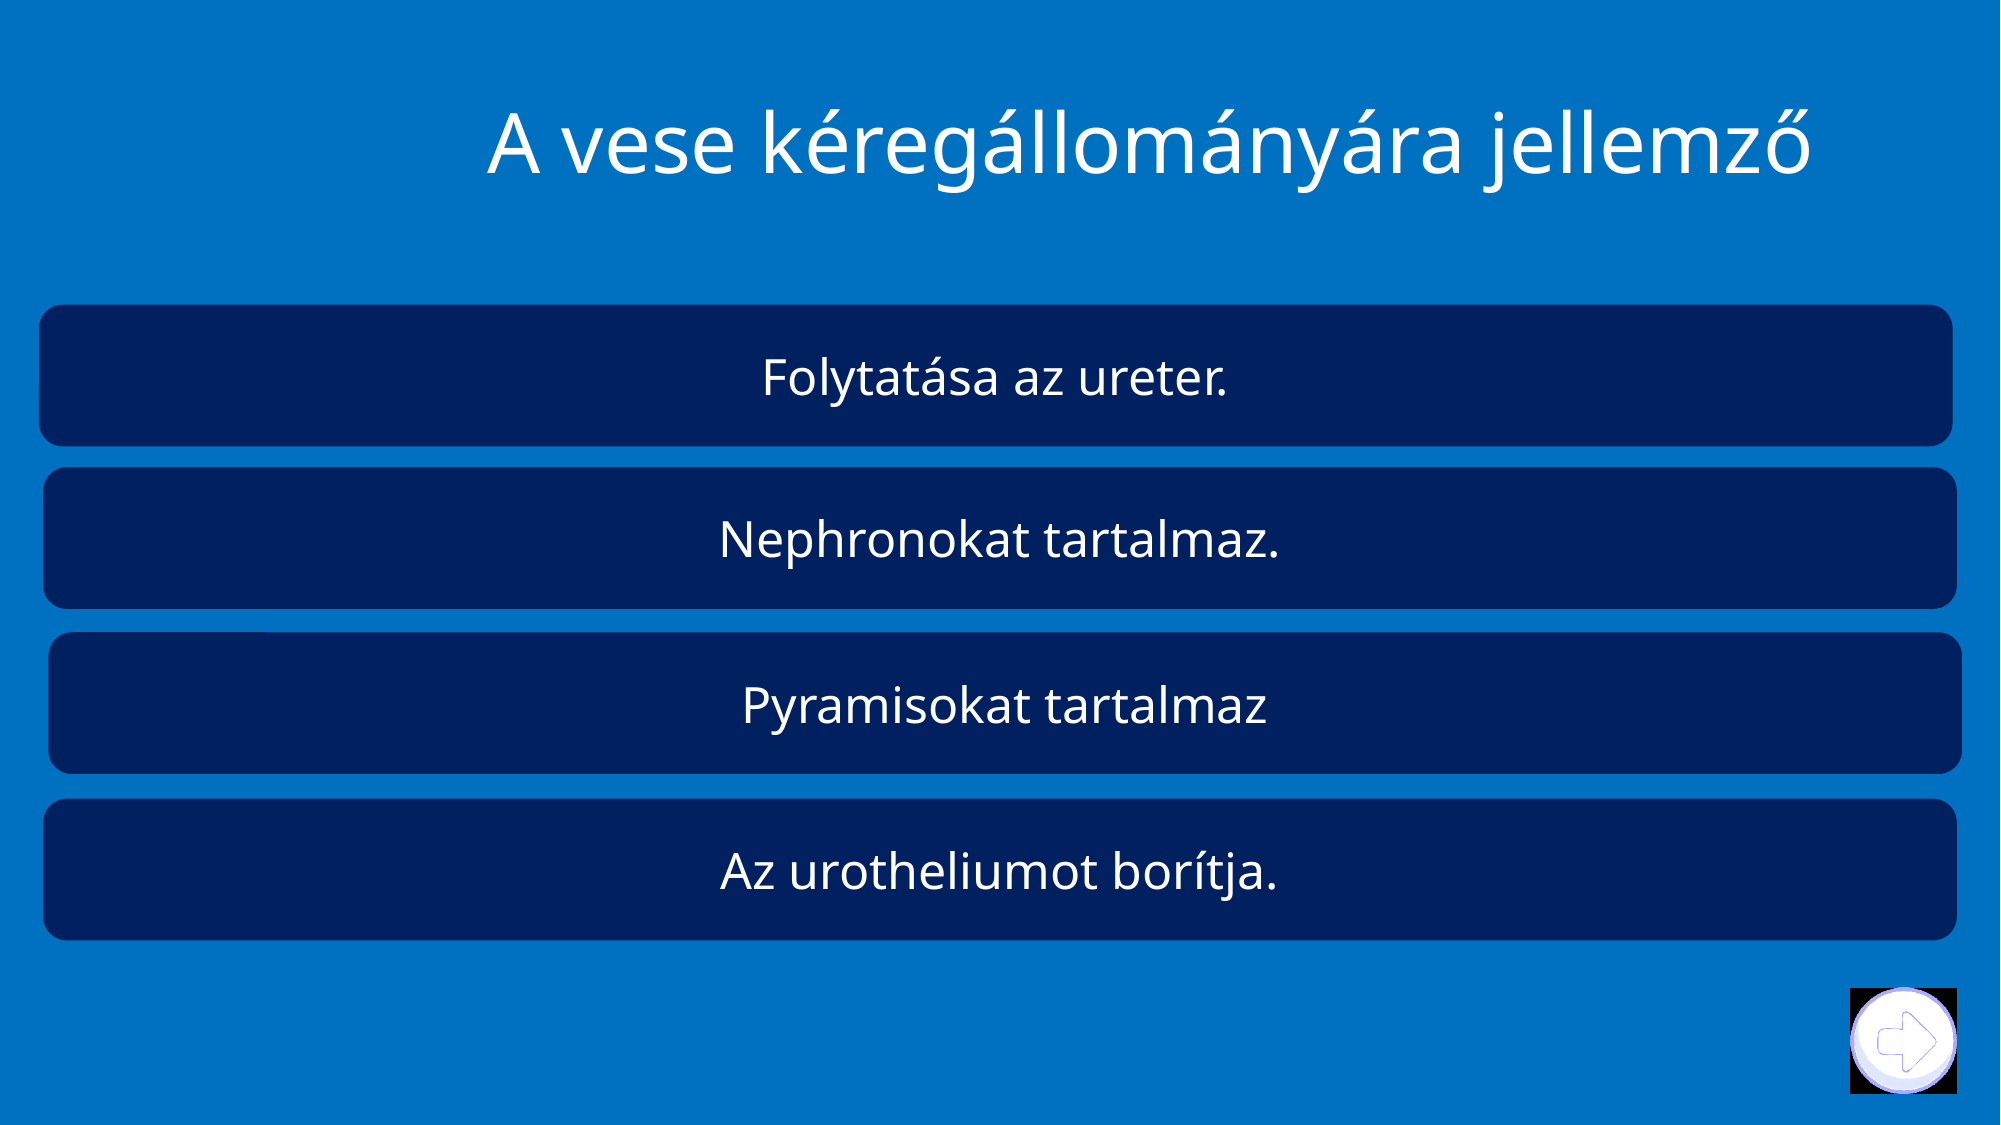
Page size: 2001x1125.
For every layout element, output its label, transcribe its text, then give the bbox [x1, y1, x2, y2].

text_box Nephronokat tartalmaz. [43, 467, 1957, 609]
text_box A vese kéregállományára jellemző [196, 62, 2000, 218]
picture [1850, 987, 1957, 1095]
text_box Az urotheliumot borítja. [43, 798, 1957, 941]
text_box Pyramisokat tartalmaz [48, 632, 1962, 774]
text_box Folytatása az ureter. [38, 304, 1953, 447]
